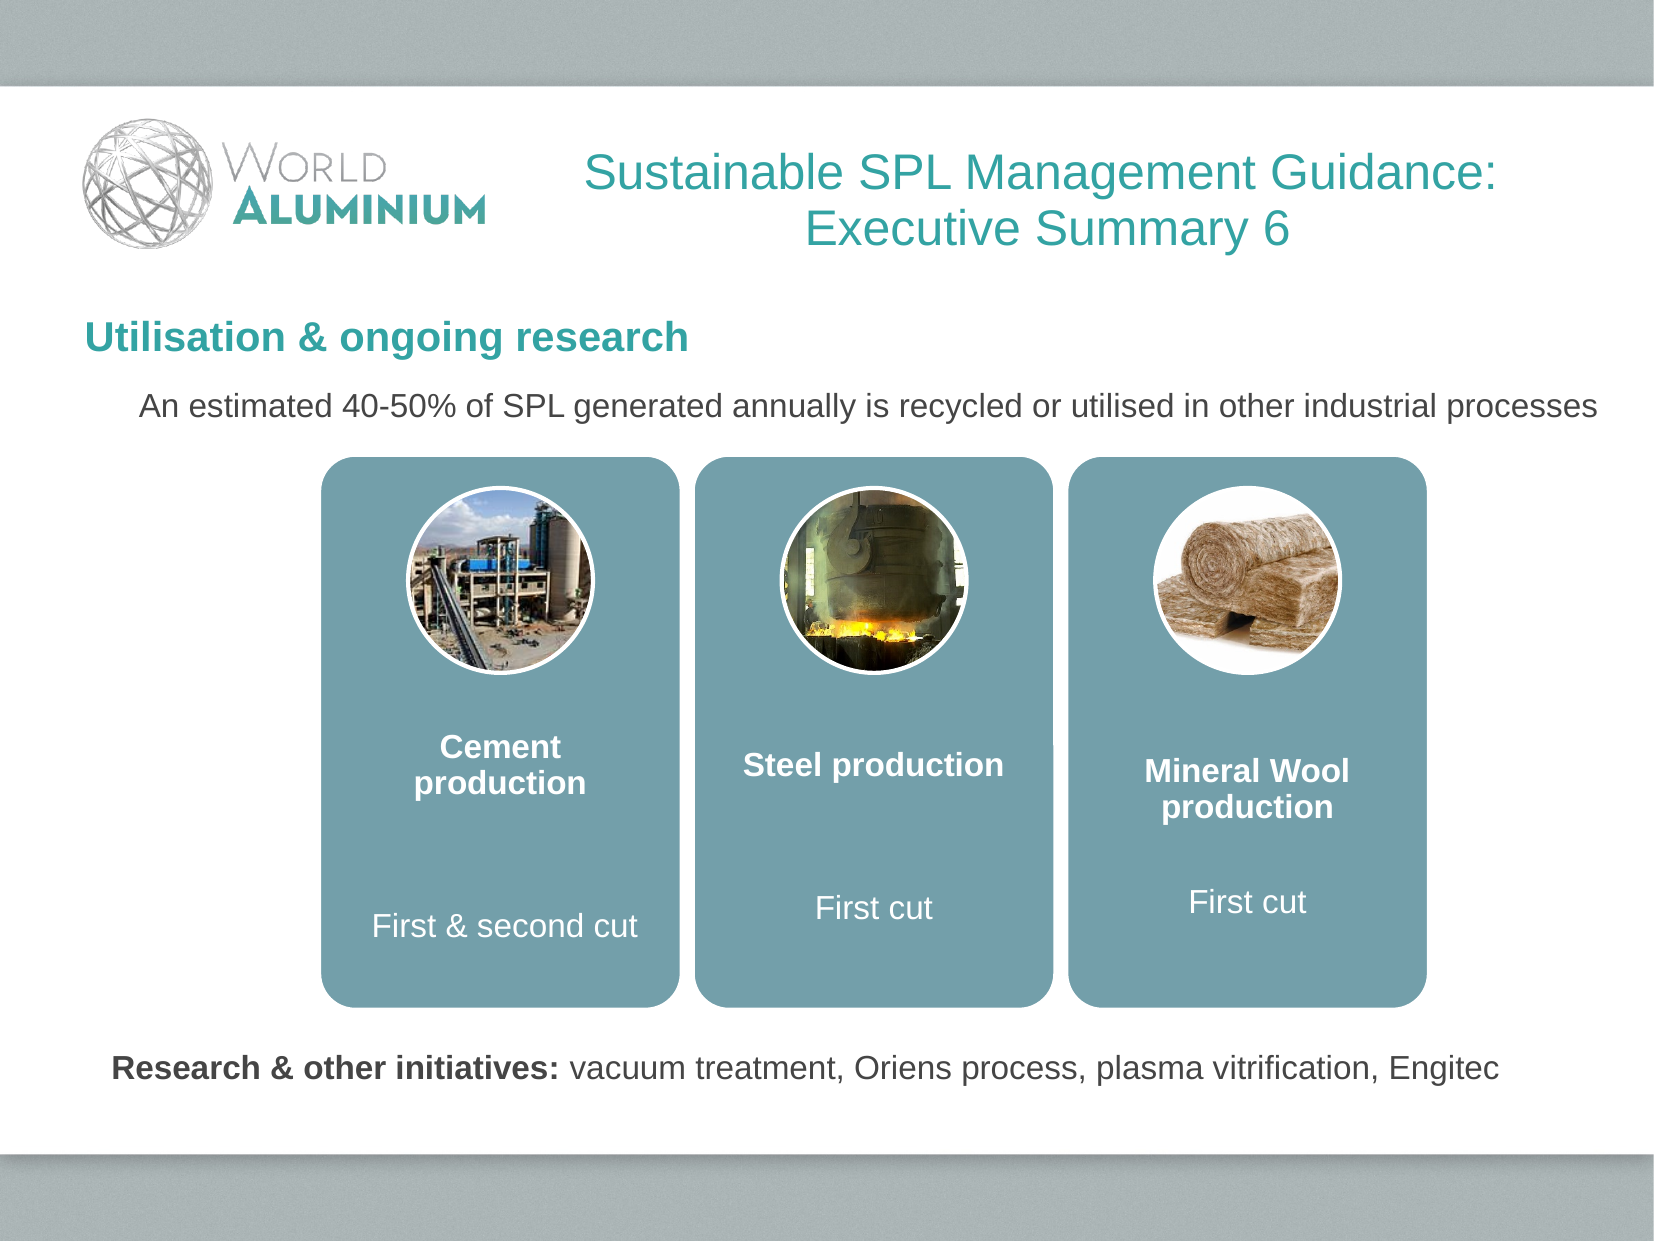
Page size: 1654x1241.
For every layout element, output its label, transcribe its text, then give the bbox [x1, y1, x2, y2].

text_box Research & other initiatives: vacuum treatment, Oriens process, plasma vitrification, Engitec [96, 1042, 1625, 1094]
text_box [318, 454, 1430, 1011]
text_box An estimated 40-50% of SPL generated annually is recycled or utilised in other industrial processes [123, 380, 1625, 433]
text_box Utilisation & ongoing research [69, 307, 705, 369]
text_box Sustainable SPL Management Guidance: Executive Summary 6 [557, 123, 1538, 278]
picture [0, 0, 1654, 1241]
